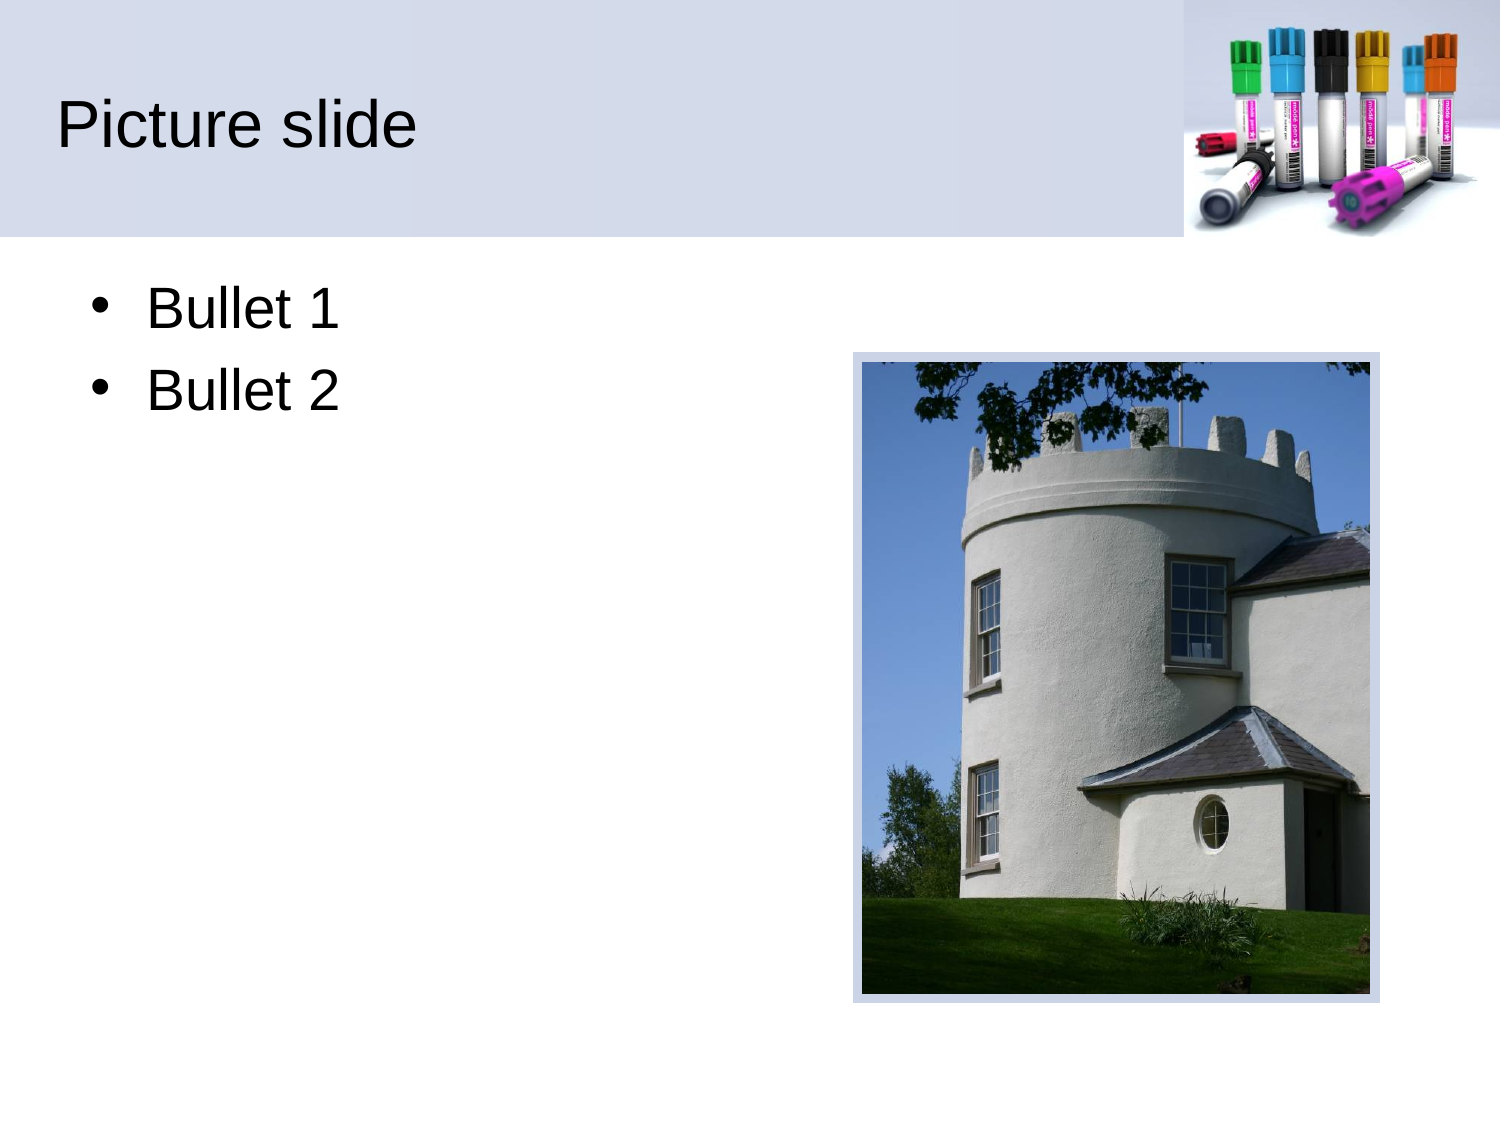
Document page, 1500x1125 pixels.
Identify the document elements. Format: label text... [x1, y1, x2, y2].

picture [1183, 0, 1500, 237]
title Picture slide [41, 45, 1164, 197]
list Bullet 1 Bullet 2 [75, 262, 736, 1005]
picture [861, 361, 1371, 994]
